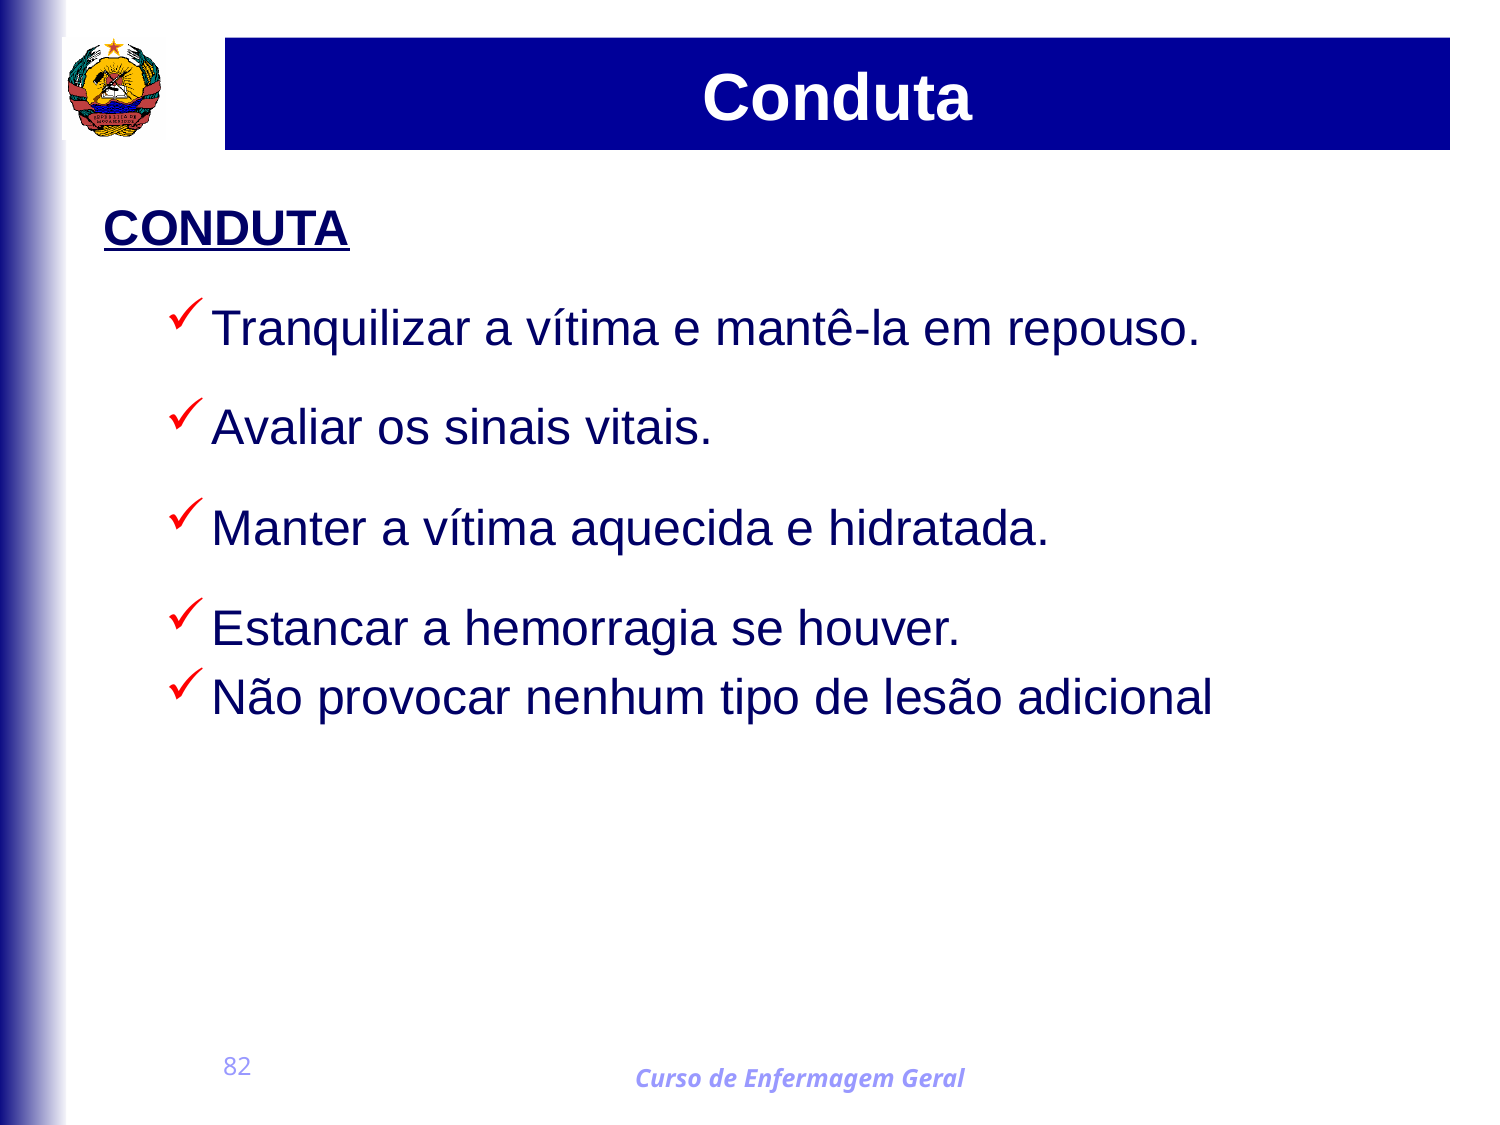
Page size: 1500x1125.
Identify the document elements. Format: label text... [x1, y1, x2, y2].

title Conduta [224, 37, 1451, 151]
footer Curso de Enfermagem Geral [499, 1049, 1101, 1101]
slide_number 82 [62, 1037, 413, 1098]
list CONDUTA Tranquilizar a vítima e mantê-la em repouso. Avaliar os sinais vitais. Manter a vítima aquecida e hidratada. Estancar a hemorragia se houver. Não provocar nenhum tipo de lesão adicional [74, 187, 1451, 1013]
